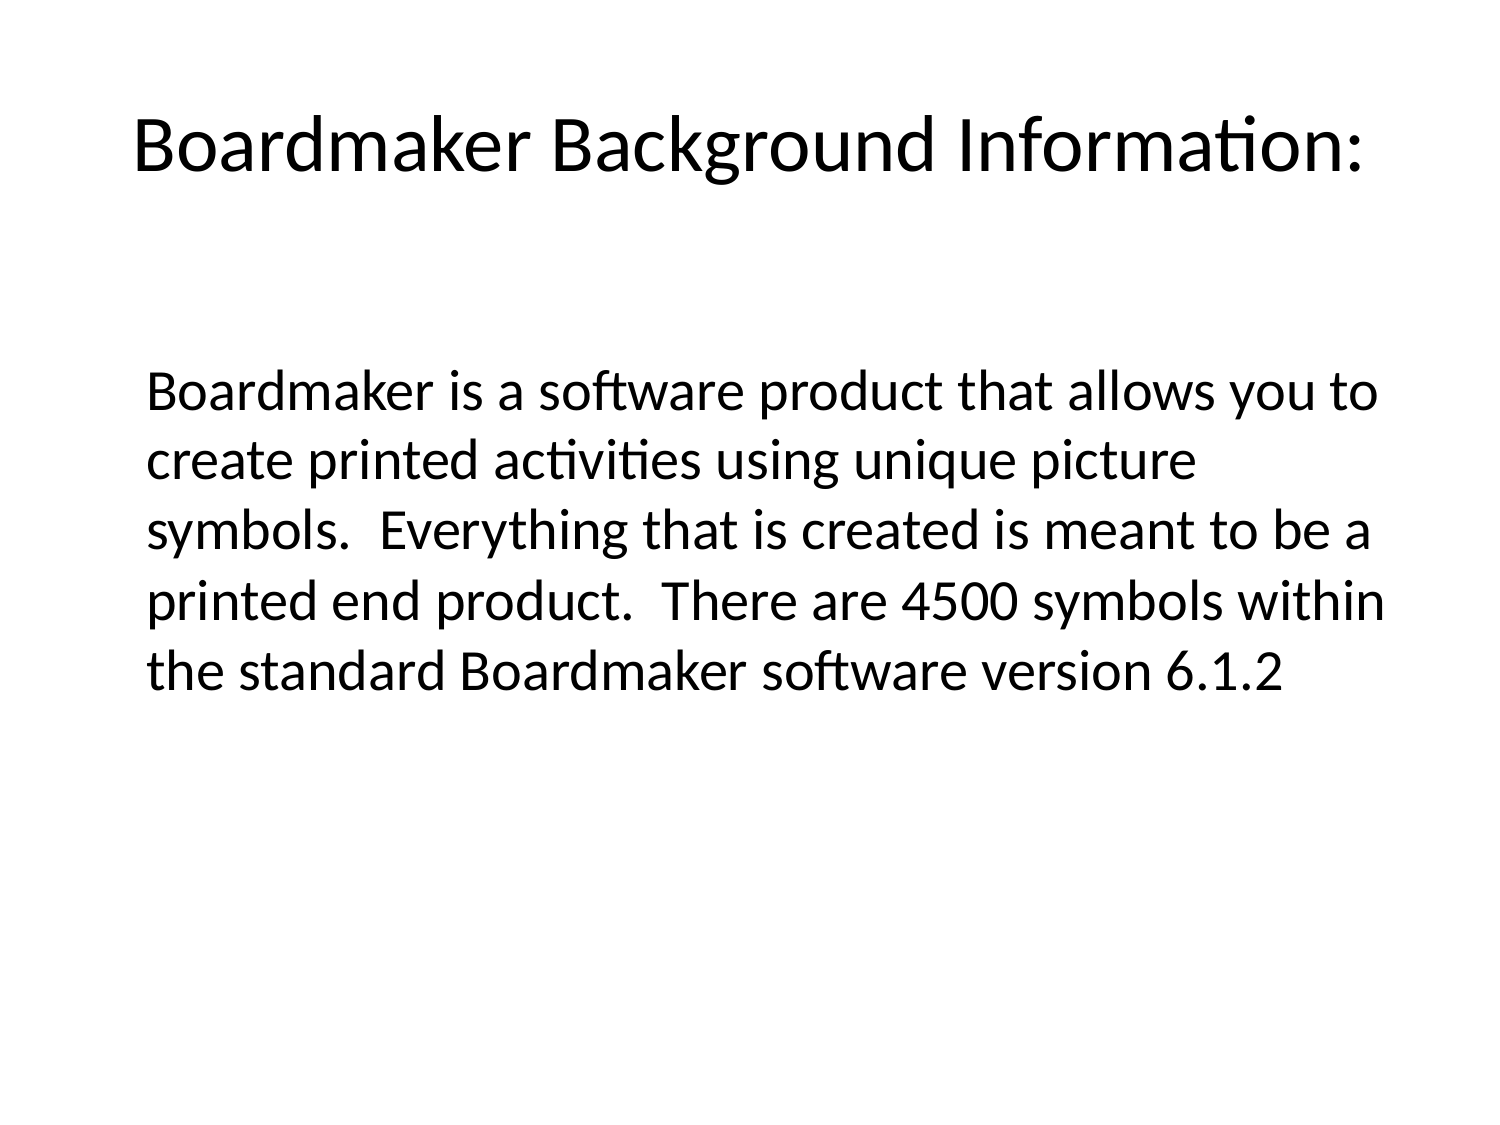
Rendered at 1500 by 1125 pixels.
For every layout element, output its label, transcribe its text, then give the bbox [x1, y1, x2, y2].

title Boardmaker Background Information: [75, 45, 1425, 233]
list Boardmaker is a software product that allows you to create printed activities using unique picture symbols. Everything that is created is meant to be a printed end product. There are 4500 symbols within the standard Boardmaker software version 6.1.2 [75, 262, 1425, 1005]
